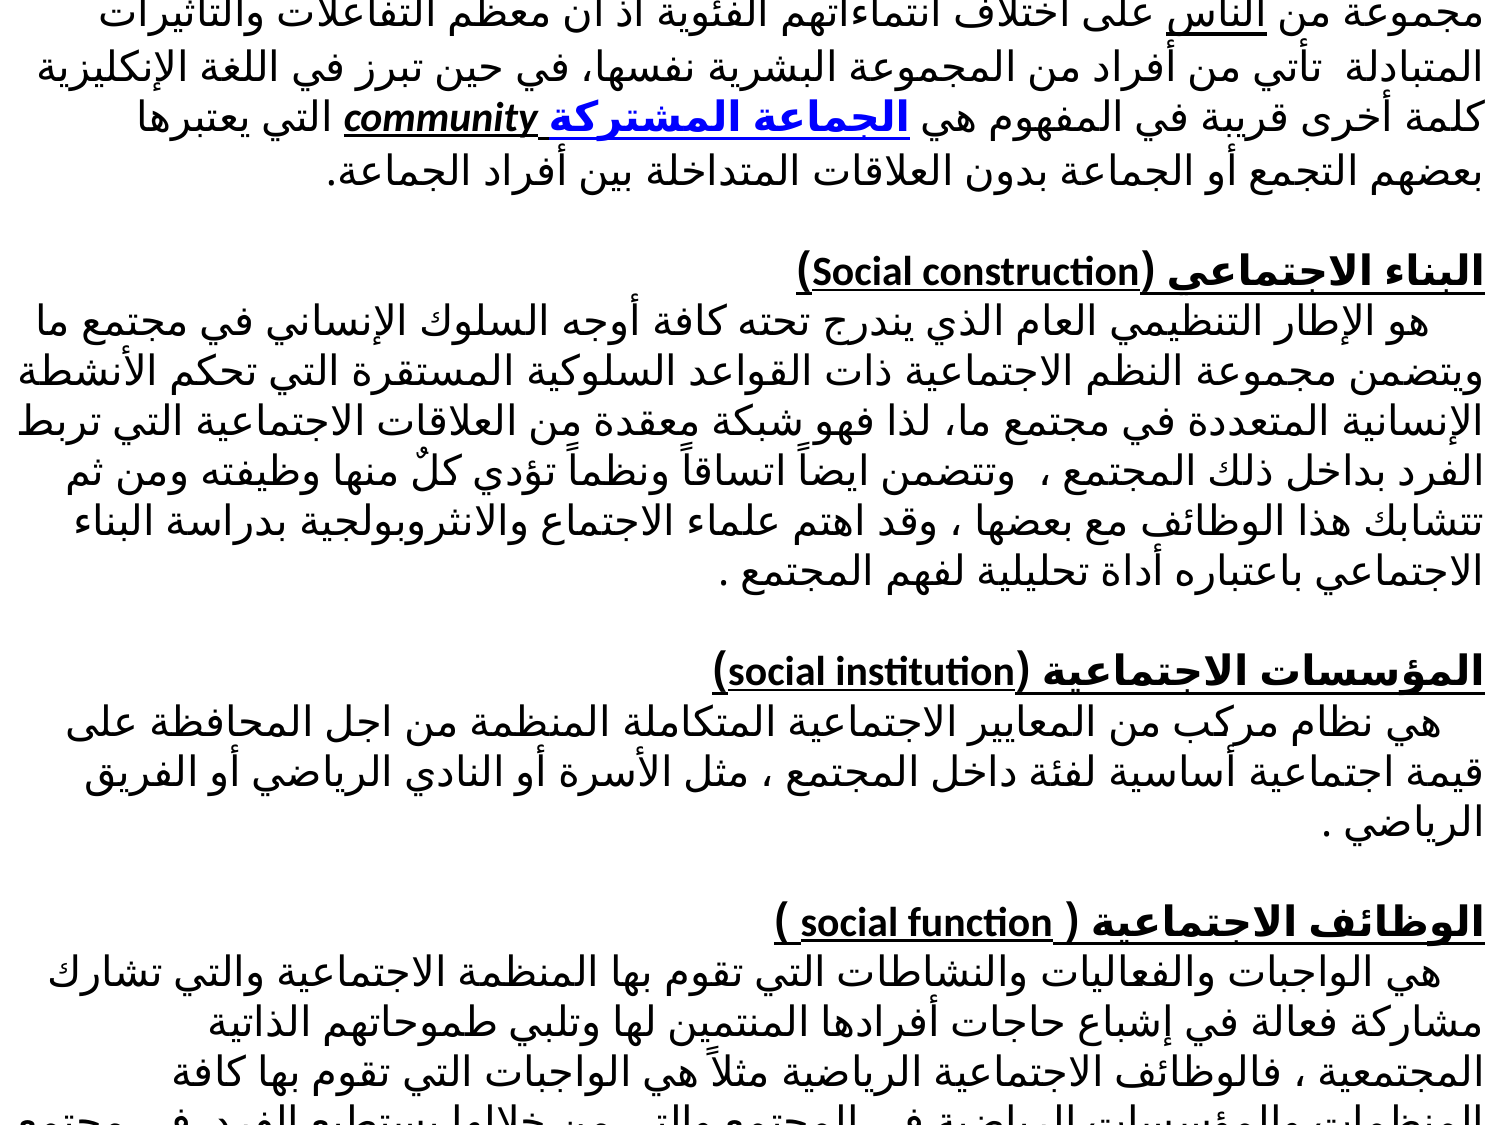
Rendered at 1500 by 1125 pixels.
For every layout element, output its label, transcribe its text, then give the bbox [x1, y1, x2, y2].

title المجتمع (society) يميل علماء الاجتماع لاعتبارالمجتمع " نظاما شبه مغلق semi-closed تشكله مجموعة من الناس على اختلاف انتماءاتهم الفئوية اذ أن معظم التفاعلات والتأثيرات المتبادلة تأتي من أفراد من المجموعة البشرية نفسها، في حين تبرز في اللغة الإنكليزية كلمة أخرى قريبة في المفهوم هي الجماعة المشتركة community التي يعتبرها بعضهم التجمع أو الجماعة بدون العلاقات المتداخلة بين أفراد الجماعة. البناء الاجتماعي (Social construction) هو الإطار التنظيمي العام الذي يندرج تحته كافة أوجه السلوك الإنساني في مجتمع ما ويتضمن مجموعة النظم الاجتماعية ذات القواعد السلوكية المستقرة التي تحكم الأنشطة الإنسانية المتعددة في مجتمع ما، لذا فهو شبكة معقدة من العلاقات الاجتماعية التي تربط الفرد بداخل ذلك المجتمع ، وتتضمن ايضاً اتساقاً ونظماً تؤدي كلٌ منها وظيفته ومن ثم تتشابك هذا الوظائف مع بعضها ، وقد اهتم علماء الاجتماع والانثروبولجية بدراسة البناء الاجتماعي باعتباره أداة تحليلية لفهم المجتمع . المؤسسات الاجتماعية (social institution) هي نظام مركب من المعايير الاجتماعية المتكاملة المنظمة من اجل المحافظة على قيمة اجتماعية أساسية لفئة داخل المجتمع ، مثل الأسرة أو النادي الرياضي أو الفريق الرياضي . الوظائف الاجتماعية ( social function ) هي الواجبات والفعاليات والنشاطات التي تقوم بها المنظمة الاجتماعية والتي تشارك مشاركة فعالة في إشباع حاجات أفرادها المنتمين لها وتلبي طموحاتهم الذاتية المجتمعية ، فالوظائف الاجتماعية الرياضية مثلاً هي الواجبات التي تقوم بها كافة المنظمات والمؤسسات الرياضية في المجتمع والتي من خلالها يستطيع الفرد في مجتمع تحقيق أهدافه الأساسية وفي الوقت نفسه انجاز وحدة وتكامل جماعاته ومنظماته المختلفة . [0, 0, 1500, 1125]
